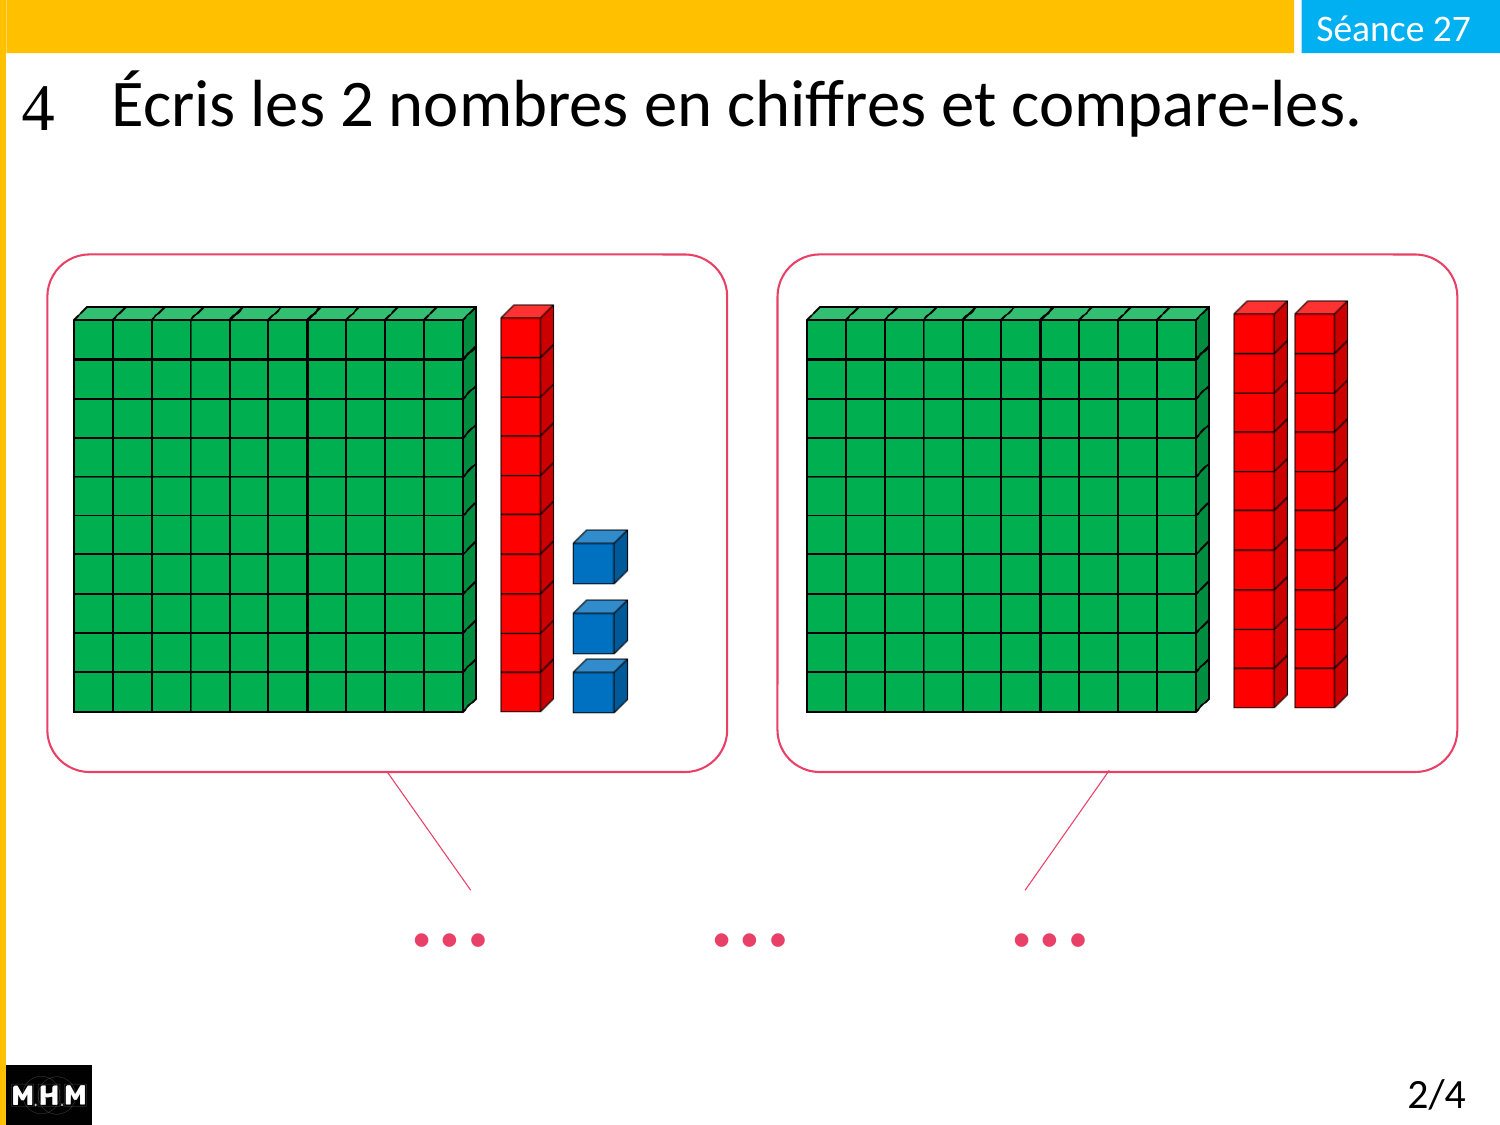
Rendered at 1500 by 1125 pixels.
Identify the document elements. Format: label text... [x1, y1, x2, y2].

text_box [46, 253, 729, 774]
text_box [387, 772, 471, 891]
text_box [1025, 770, 1110, 891]
picture [569, 597, 632, 716]
text_box [776, 253, 1459, 774]
title Écris les 2 nombres en chiffres et compare-les. [96, 60, 1391, 150]
picture [6, 1065, 92, 1125]
picture [799, 302, 1212, 716]
picture [67, 302, 479, 716]
list 2/4 [1373, 1064, 1500, 1125]
picture [1231, 298, 1353, 712]
picture [569, 527, 632, 587]
text_box … … … [299, 826, 1201, 977]
picture [497, 302, 559, 716]
